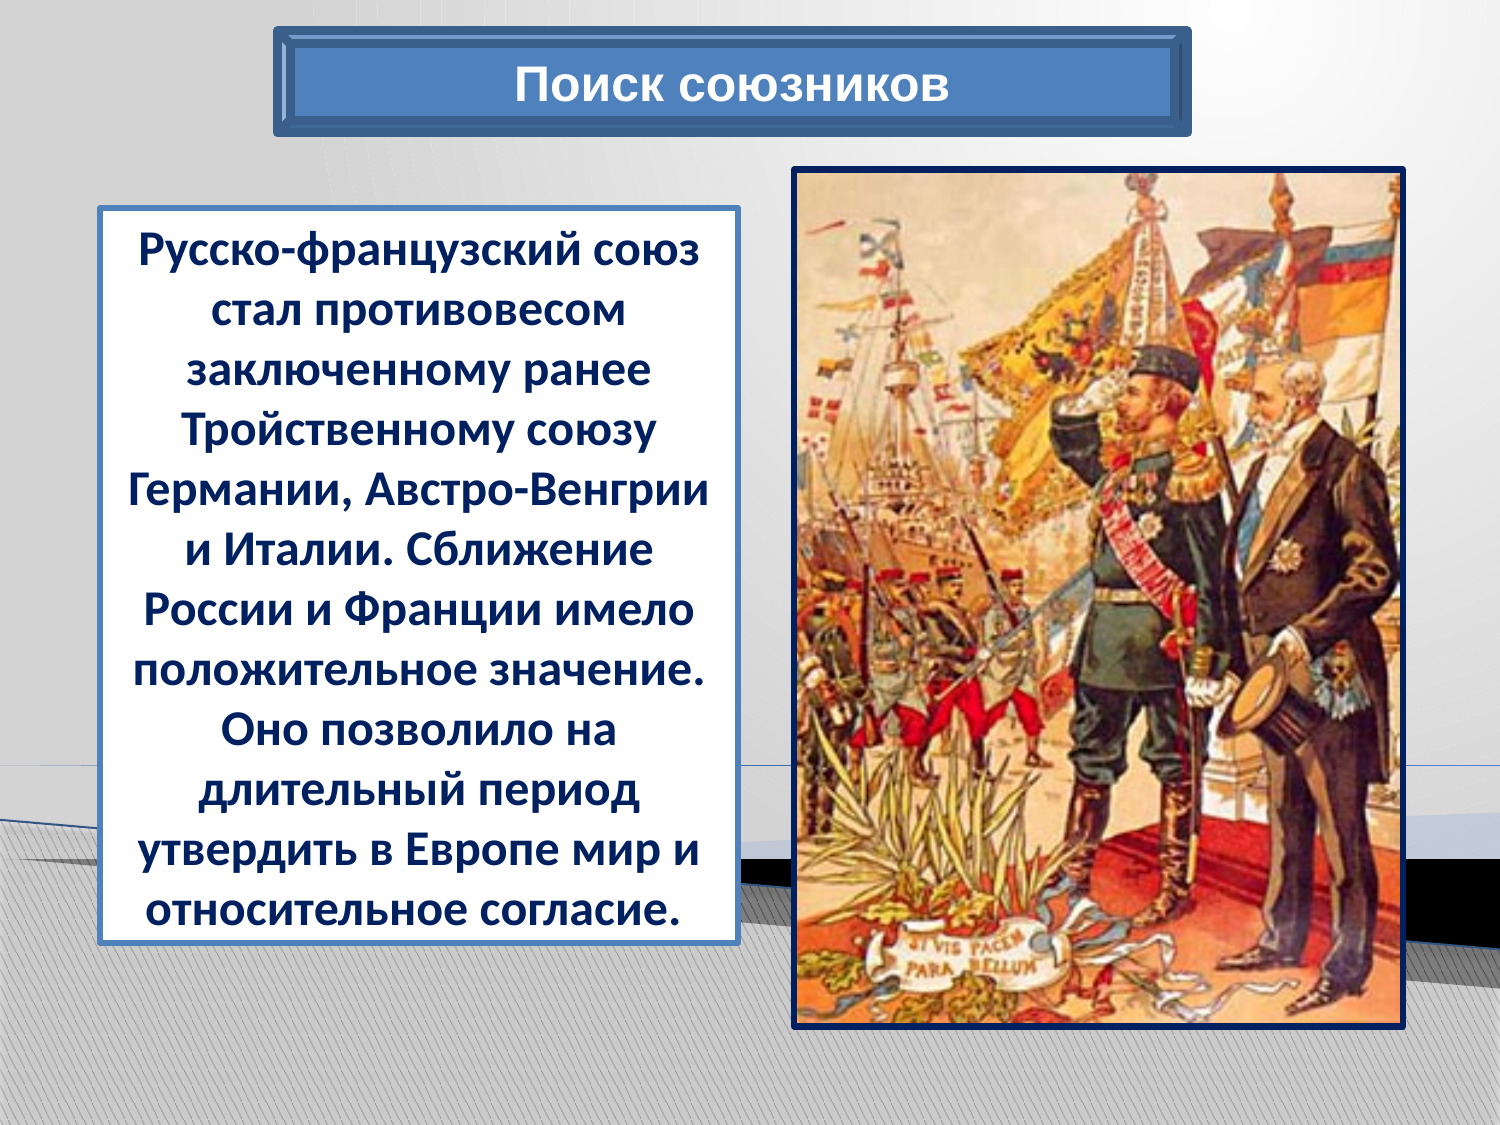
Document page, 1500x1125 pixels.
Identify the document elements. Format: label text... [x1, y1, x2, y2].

picture [5, 859, 100, 867]
picture [1406, 943, 1500, 989]
picture [796, 172, 1400, 1024]
text_box Поиск союзников [273, 26, 1192, 137]
picture [739, 885, 791, 927]
text_box Русско-французский союз стал противовесом заключенному ранее Тройственному союзу Германии, Австро-Венгрии и Италии. Сближение России и Франции имело положительное значение. Оно позволило на длительный период утвердить в Европе мир и относительное согласие. [100, 208, 739, 943]
